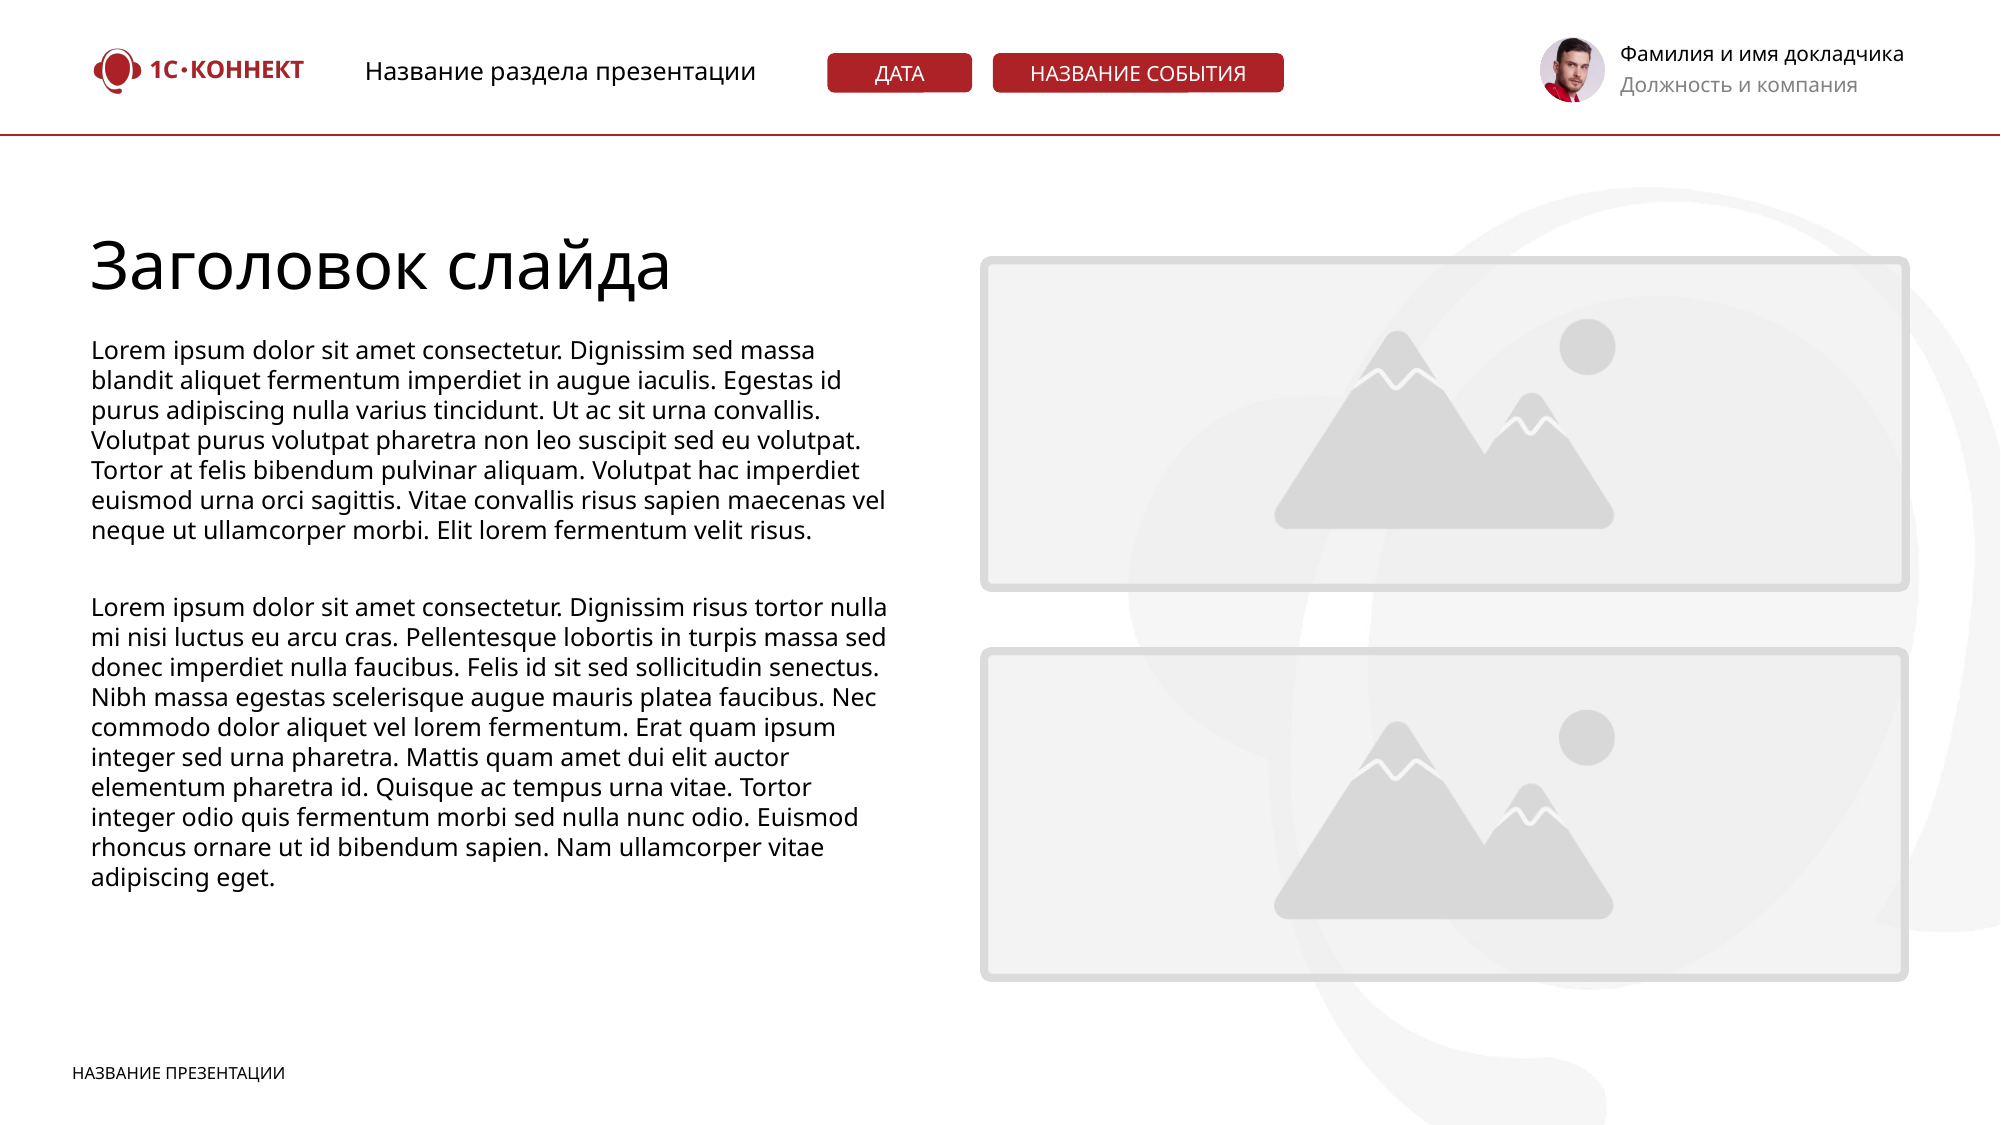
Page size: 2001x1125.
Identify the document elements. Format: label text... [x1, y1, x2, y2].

text_box ДАТА [827, 53, 973, 93]
text_box Заголовок слайда [90, 222, 696, 303]
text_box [1539, 37, 1910, 103]
text_box Название раздела презентации [364, 54, 766, 85]
text_box НАЗВАНИЕ СОБЫТИЯ [992, 53, 1284, 93]
text_box Lorem ipsum dolor sit amet consectetur. Dignissim risus tortor nulla mi nisi luctus eu arcu cras. Pellentesque lobortis in turpis massa sed donec imperdiet nulla faucibus. Felis id sit sed sollicitudin senectus. Nibh massa egestas scelerisque augue mauris platea faucibus. Nec commodo dolor aliquet vel lorem fermentum. Erat quam ipsum integer sed urna pharetra. Mattis quam amet dui elit auctor elementum pharetra id. Quisque ac tempus urna vitae. Tortor integer odio quis fermentum morbi sed nulla nunc odio. Euismod rhoncus ornare ut id bibendum sapien. Nam ullamcorper vitae adipiscing eget. [90, 591, 897, 935]
list Lorem ipsum dolor sit amet consectetur. Dignissim sed massa blandit aliquet fermentum imperdiet in augue iaculis. Egestas id purus adipiscing nulla varius tincidunt. Ut ac sit urna convallis. Volutpat purus volutpat pharetra non leo suscipit sed eu volutpat. Tortor at felis bibendum pulvinar aliquam. Volutpat hac imperdiet euismod urna orci sagittis. Vitae convallis risus sapien maecenas vel neque ut ullamcorper morbi. Elit lorem fermentum velit risus. [90, 334, 897, 561]
footer НАЗВАНИЕ ПРЕЗЕНТАЦИИ [72, 1042, 747, 1103]
picture [0, 0, 2001, 1125]
